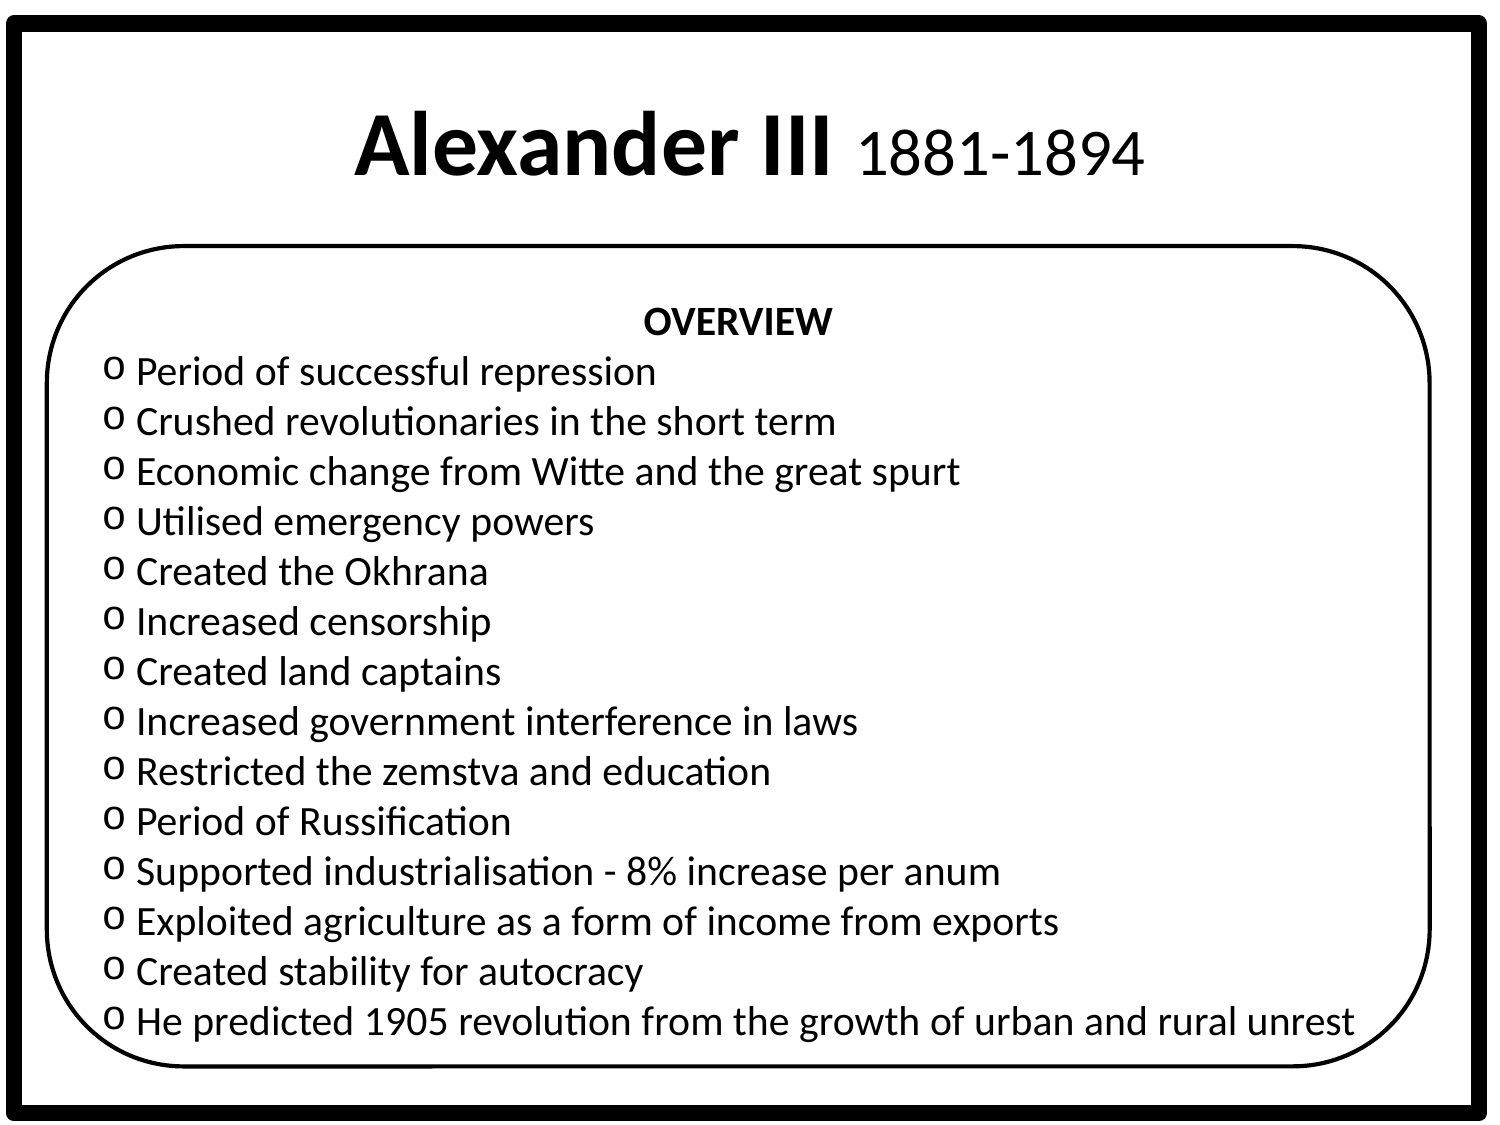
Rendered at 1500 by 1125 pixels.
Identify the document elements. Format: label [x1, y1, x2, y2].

text_box [12, 21, 1481, 1115]
